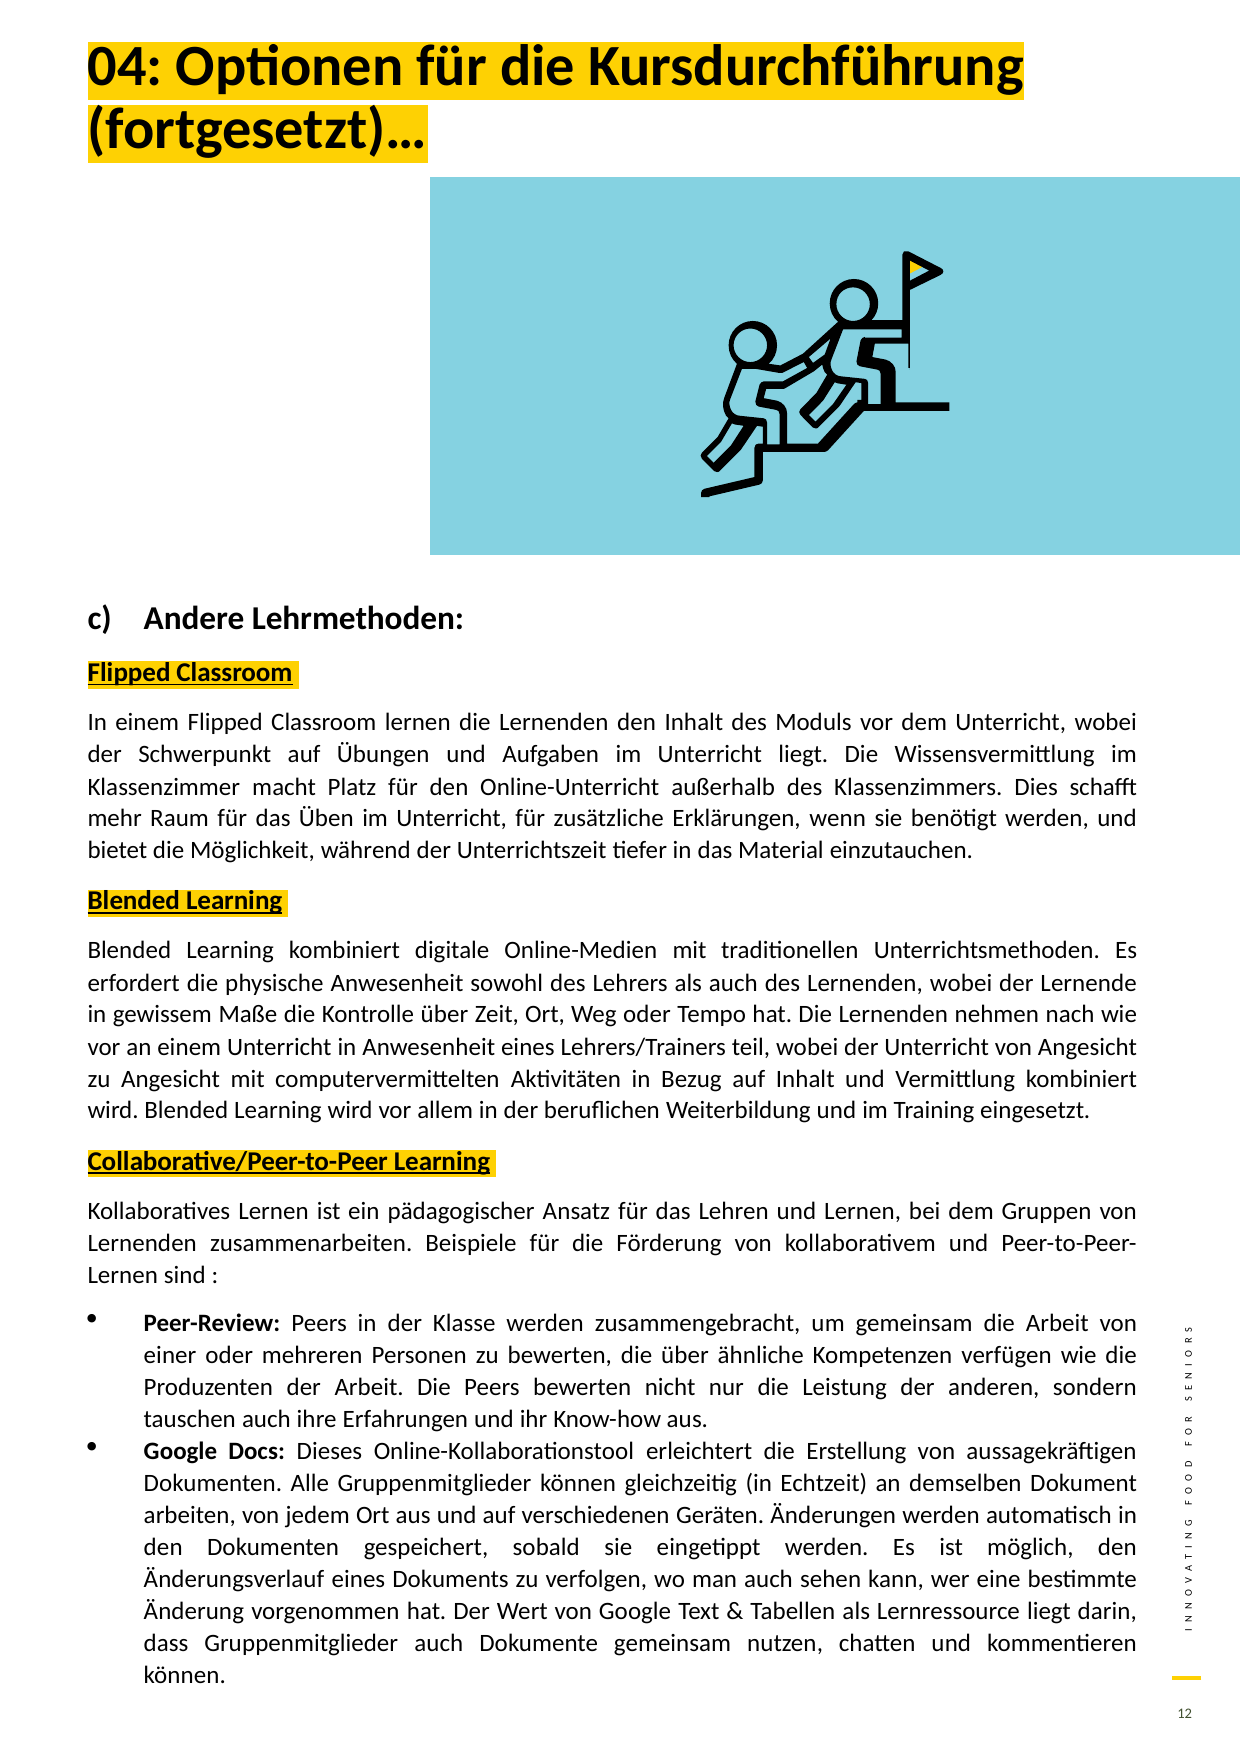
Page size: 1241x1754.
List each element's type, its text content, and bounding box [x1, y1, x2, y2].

list Andere Lehrmethoden: Flipped Classroom In einem Flipped Classroom lernen die Lernenden den Inhalt des Moduls vor dem Unterricht, wobei der Schwerpunkt auf Übungen und Aufgaben im Unterricht liegt. Die Wissensvermittlung im Klassenzimmer macht Platz für den Online-Unterricht außerhalb des Klassenzimmers. Dies schafft mehr Raum für das Üben im Unterricht, für zusätzliche Erklärungen, wenn sie benötigt werden, und bietet die Möglichkeit, während der Unterrichtszeit tiefer in das Material einzutauchen. Blended Learning Blended Learning kombiniert digitale Online-Medien mit traditionellen Unterrichtsmethoden. Es erfordert die physische Anwesenheit sowohl des Lehrers als auch des Lernenden, wobei der Lernende in gewissem Maße die Kontrolle über Zeit, Ort, Weg oder Tempo hat. Die Lernenden nehmen nach wie vor an einem Unterricht in Anwesenheit eines Lehrers/Trainers teil, wobei der Unterricht von Angesicht zu Angesicht mit computervermittelten Aktivitäten in Bezug auf Inhalt und Vermittlung kombiniert wird. Blended Learning wird vor allem in der beruflichen Weiterbildung und im Training eingesetzt. Collaborative/Peer-to-Peer Learning Kollaboratives Lernen ist ein pädagogischer Ansatz für das Lehren und Lernen, bei dem Gruppen von Lernenden zusammenarbeiten. Beispiele für die Förderung von kollaborativem und Peer-to-Peer-Lernen sind : Peer-Review: Peers in der Klasse werden zusammengebracht, um gemeinsam die Arbeit von einer oder mehreren Personen zu bewerten, die über ähnliche Kompetenzen verfügen wie die Produzenten der Arbeit. Die Peers bewerten nicht nur die Leistung der anderen, sondern tauschen auch ihre Erfahrungen und ihr Know-how aus. Google Docs: Dieses Online-Kollaborationstool erleichtert die Erstellung von aussagekräftigen Dokumenten. Alle Gruppenmitglieder können gleichzeitig (in Echtzeit) an demselben Dokument arbeiten, von jedem Ort aus und auf verschiedenen Geräten. Änderungen werden automatisch in den Dokumenten gespeichert, sobald sie eingetippt werden. Es ist möglich, den Änderungsverlauf eines Dokuments zu verfolgen, wo man auch sehen kann, wer eine bestimmte Änderung vorgenommen hat. Der Wert von Google Text & Tabellen als Lernressource liegt darin, dass Gruppenmitglieder auch Dokumente gemeinsam nutzen, chatten und kommentieren können. [72, 585, 1152, 1474]
list 04: Optionen für die Kursdurchführung (fortgesetzt)… [72, 27, 1195, 176]
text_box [700, 250, 950, 498]
